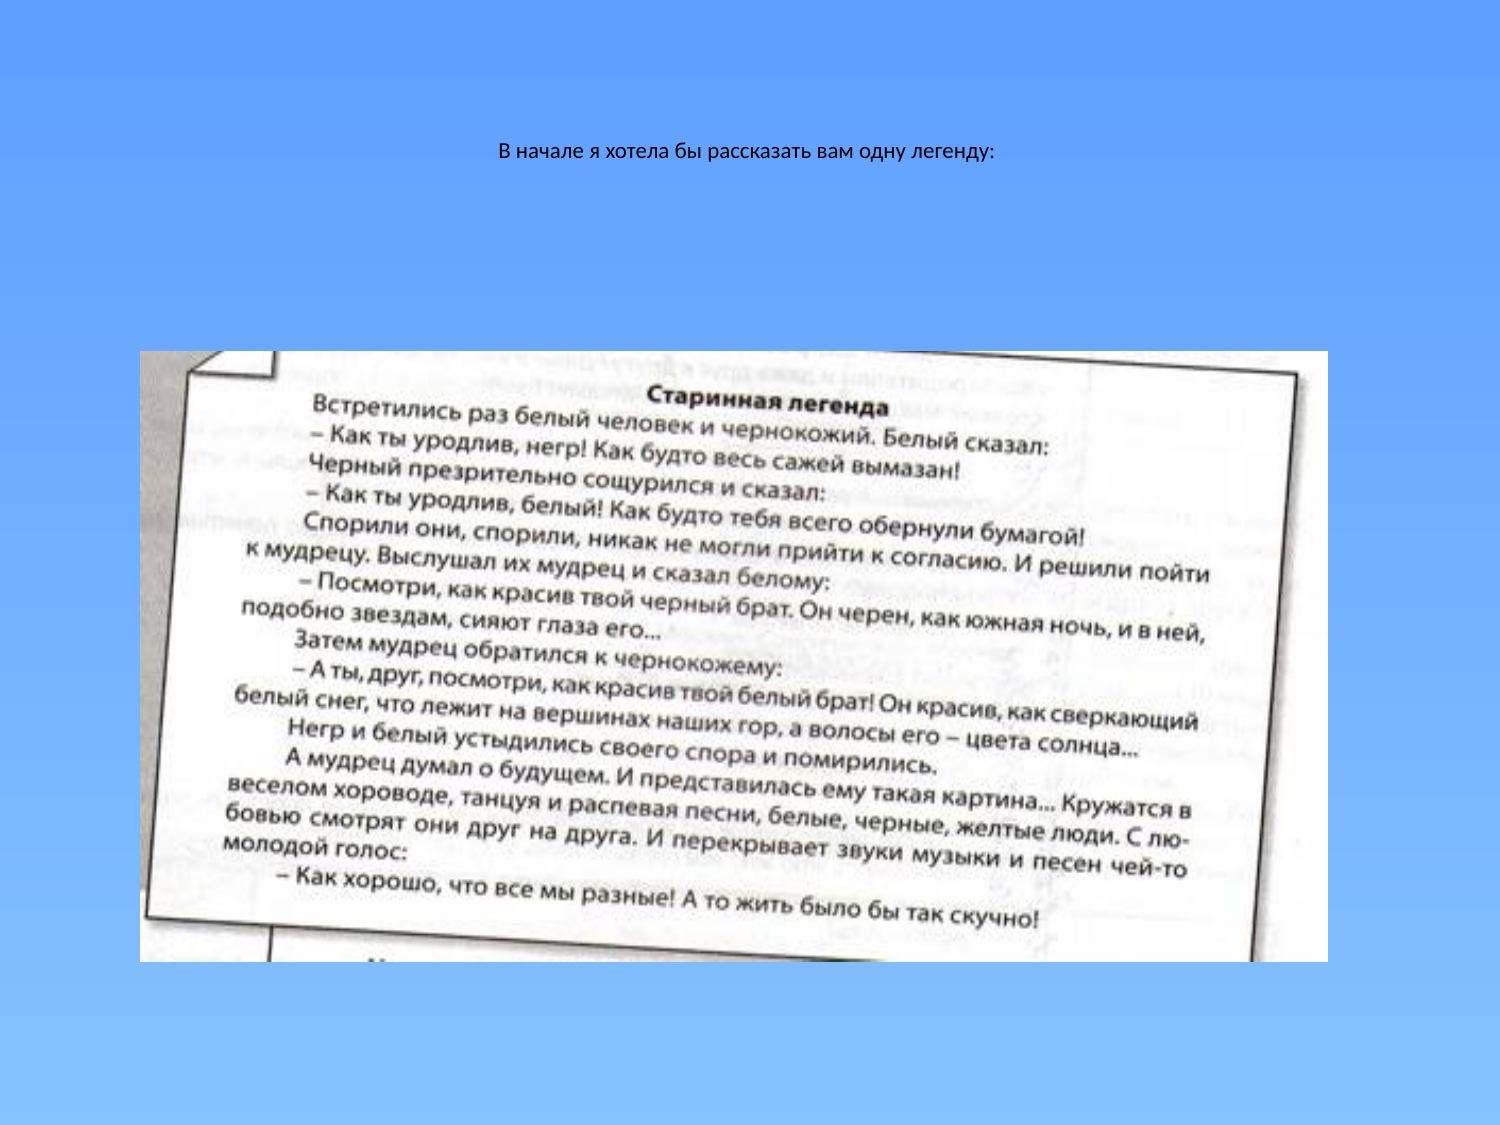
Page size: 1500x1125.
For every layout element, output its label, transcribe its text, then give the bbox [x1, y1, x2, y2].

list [140, 351, 1328, 962]
title В начале я хотела бы рассказать вам одну легенду: [75, 45, 1425, 233]
